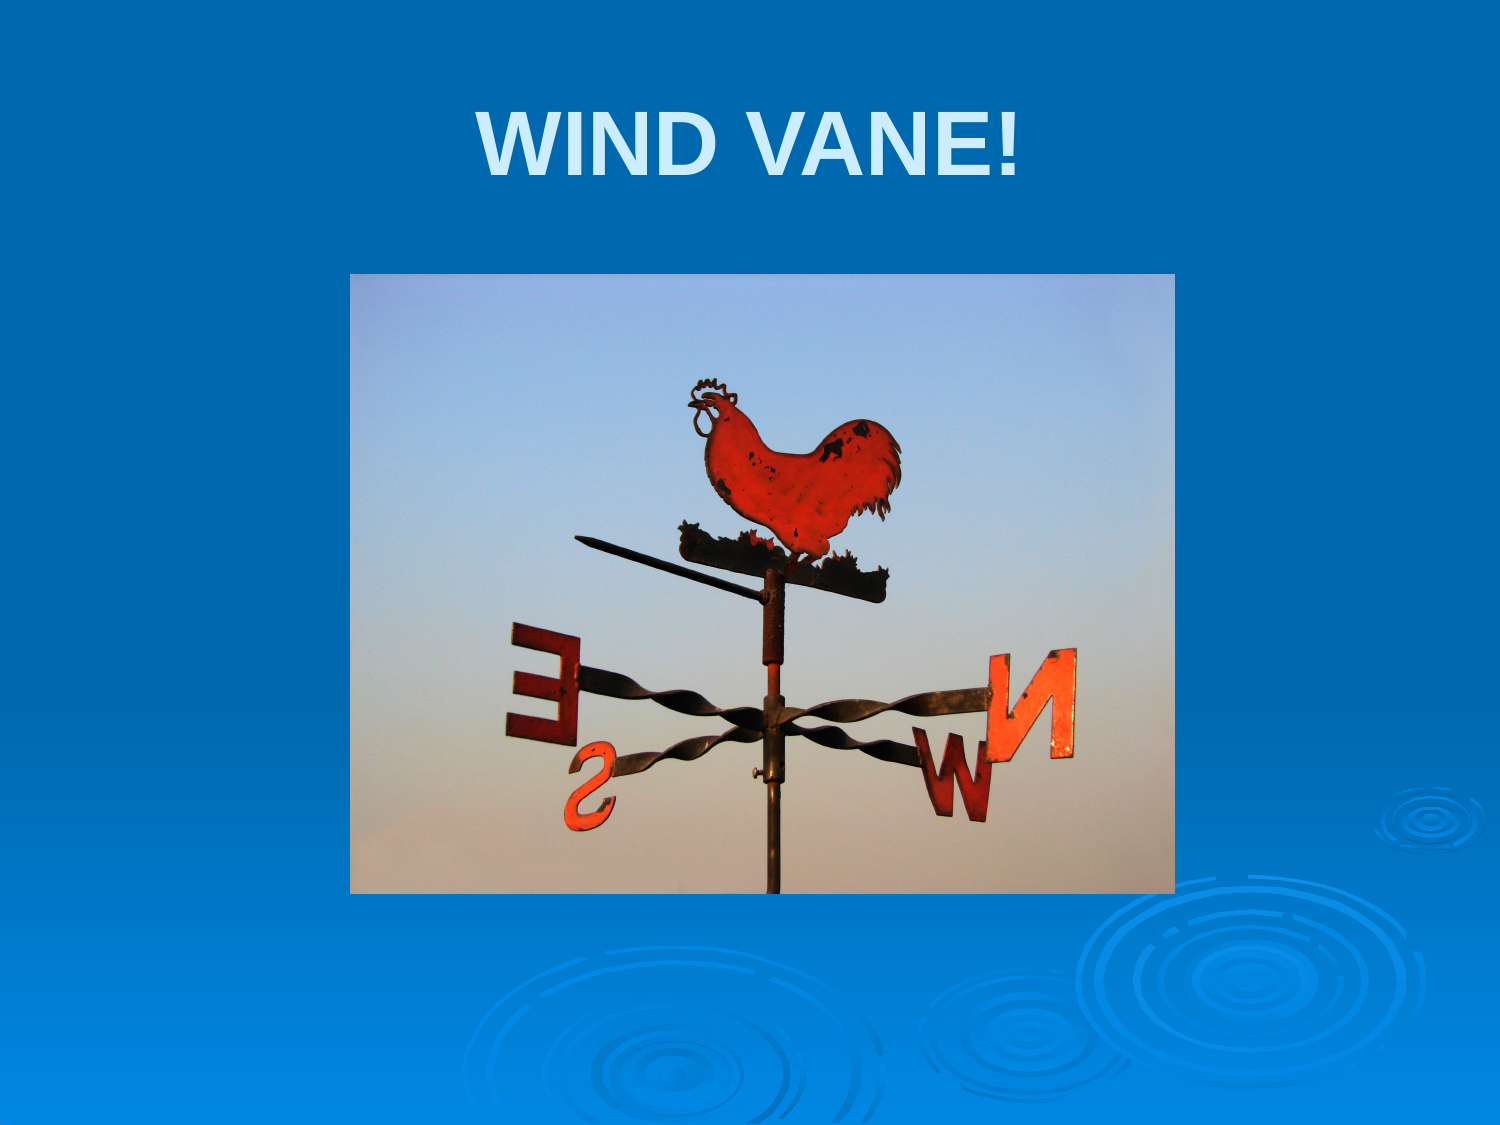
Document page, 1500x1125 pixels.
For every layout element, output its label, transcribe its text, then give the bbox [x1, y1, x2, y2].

picture [349, 274, 1176, 894]
title WIND VANE! [74, 45, 1426, 234]
